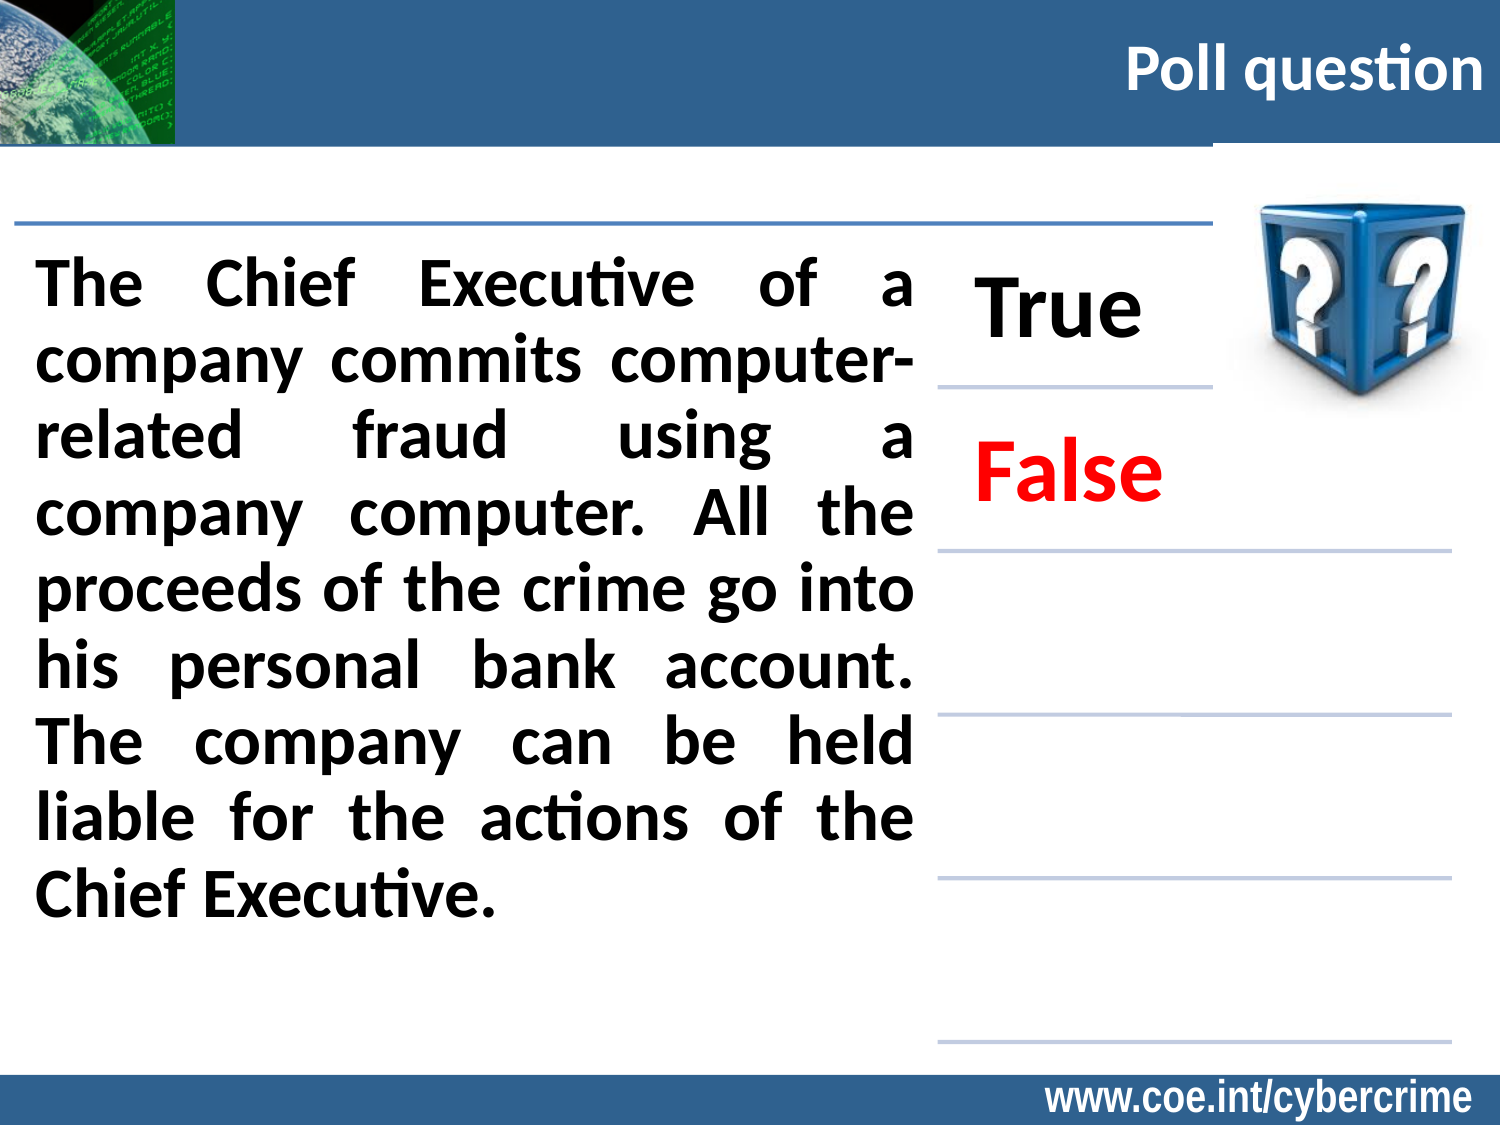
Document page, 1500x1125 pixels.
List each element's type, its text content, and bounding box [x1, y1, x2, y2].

picture [0, 0, 175, 144]
picture [1212, 142, 1500, 434]
text_box www.coe.int/cybercrime [1030, 1059, 1500, 1125]
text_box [14, 222, 1454, 1053]
text_box Poll question [177, 0, 1500, 149]
text_box [0, 1073, 1030, 1125]
